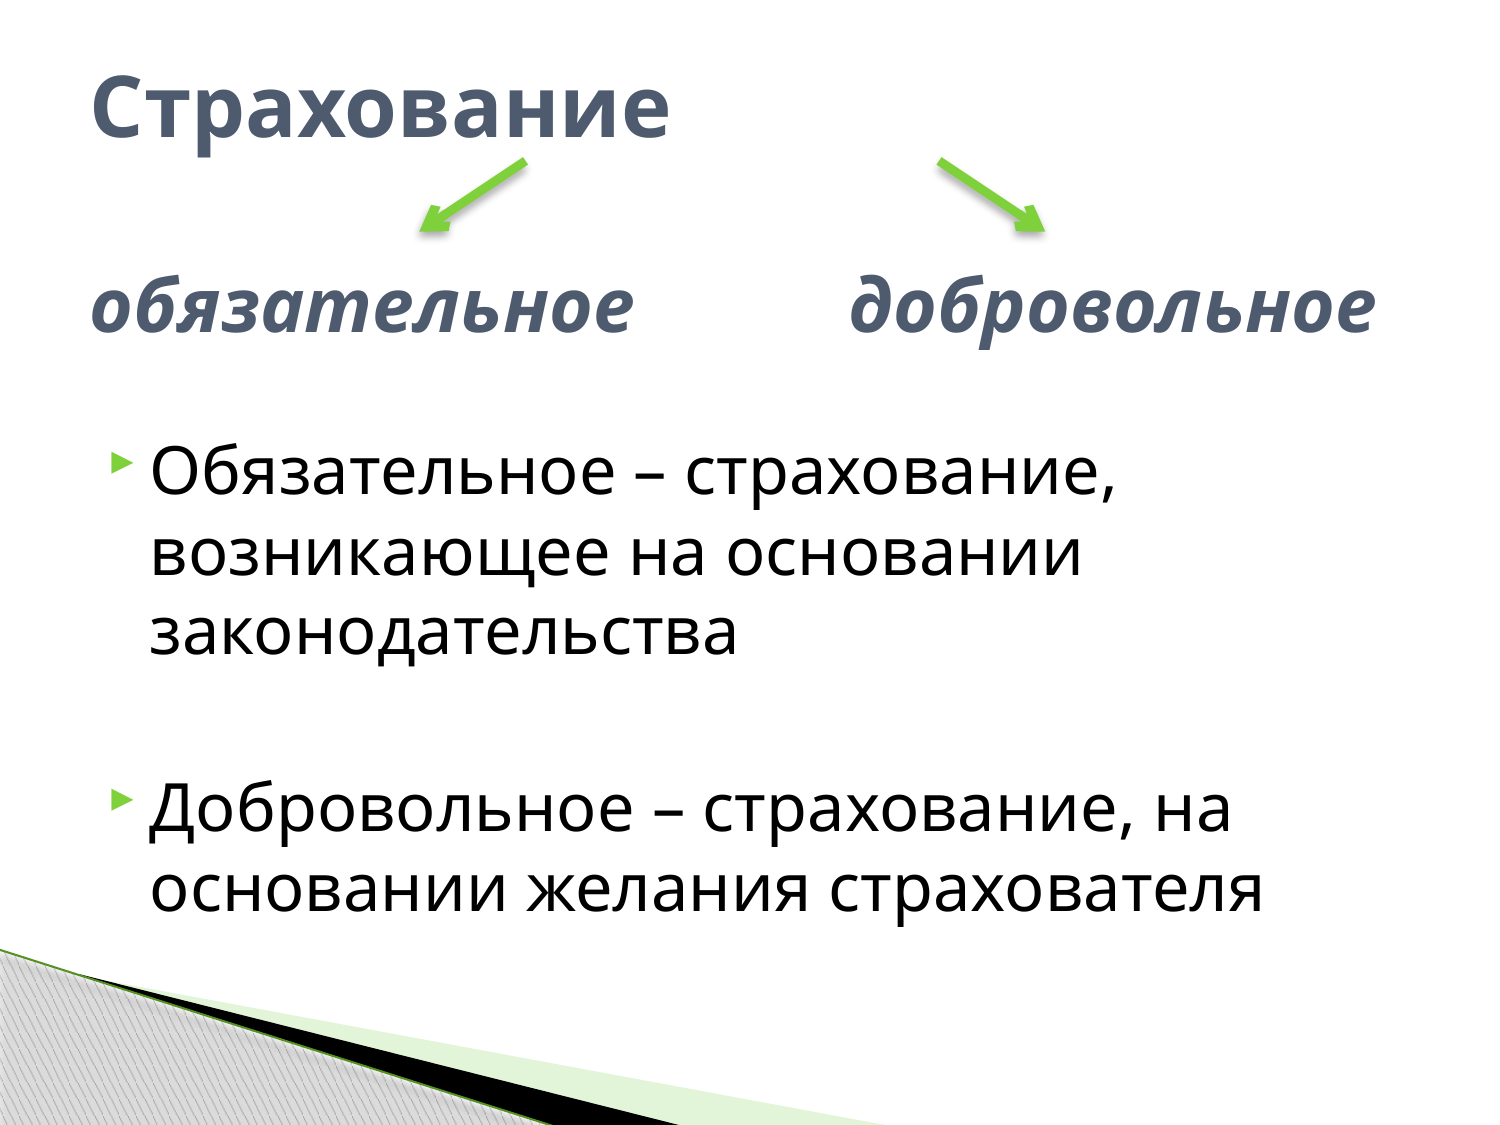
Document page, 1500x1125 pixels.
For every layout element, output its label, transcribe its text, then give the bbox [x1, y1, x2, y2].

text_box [938, 160, 1046, 232]
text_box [418, 160, 526, 232]
title Страхование обязательное добровольное [75, 45, 1425, 386]
list Обязательное – страхование, возникающее на основании законодательства Добровольное – страхование, на основании желания страхователя [75, 420, 1425, 986]
